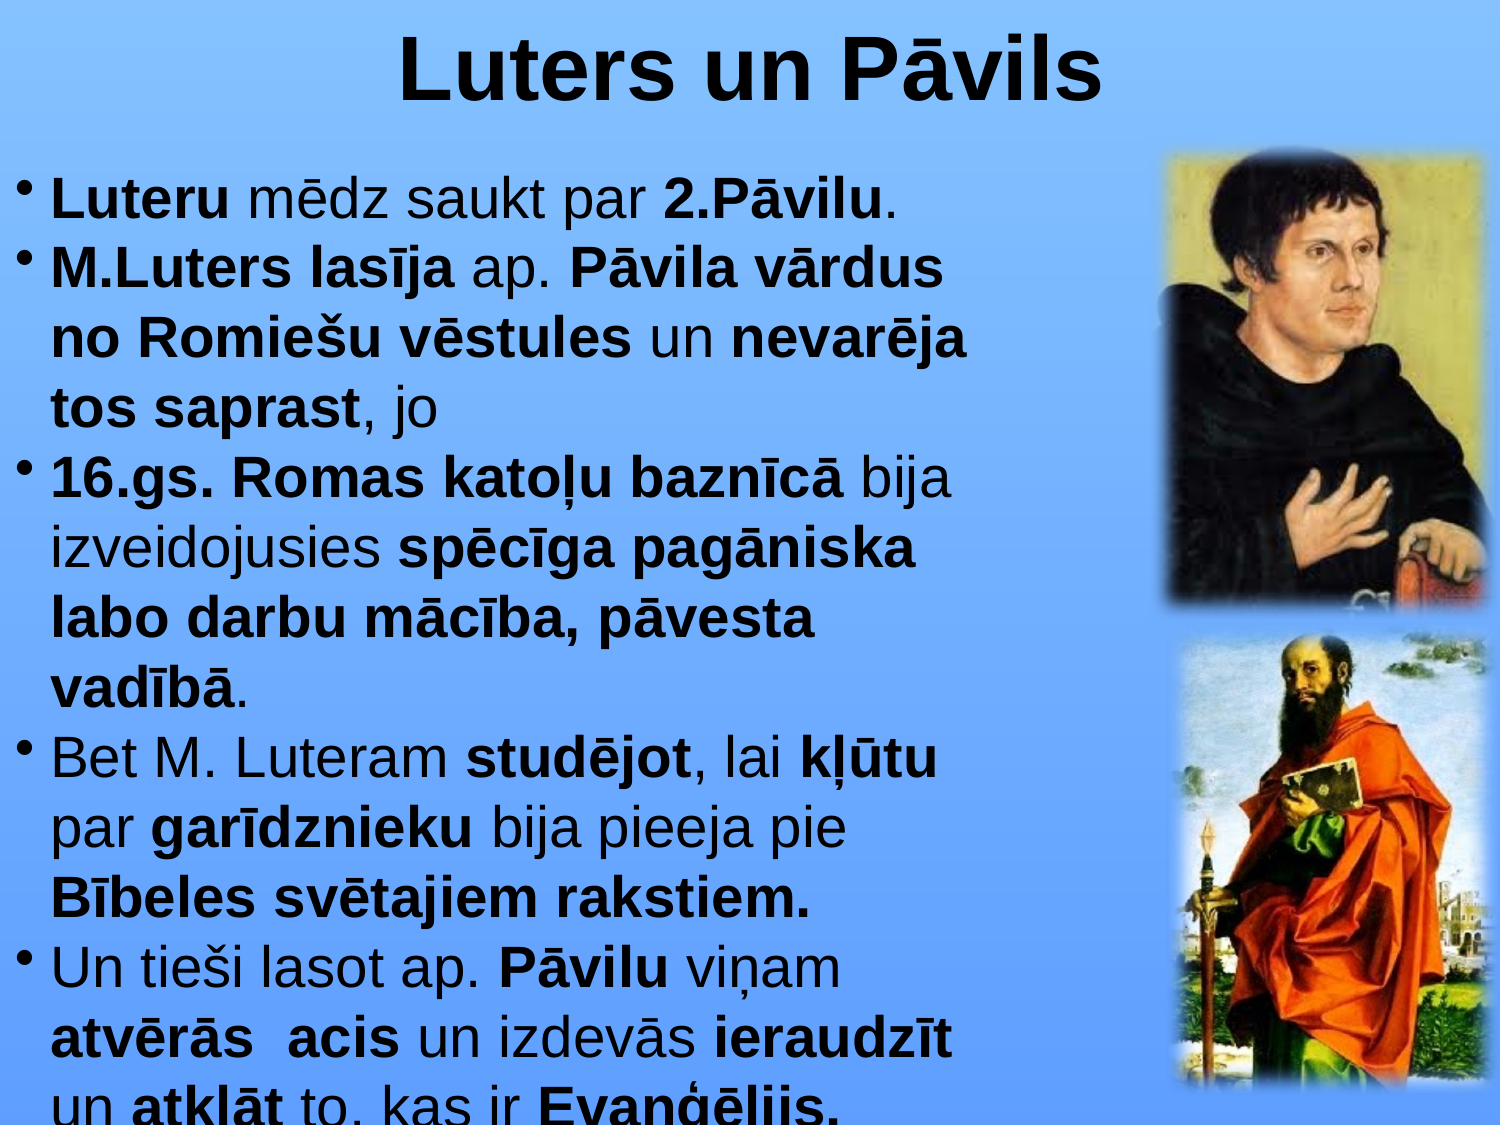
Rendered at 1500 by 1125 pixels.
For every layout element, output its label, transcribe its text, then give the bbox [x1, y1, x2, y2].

text_box Luteru mēdz saukt par 2.Pāvilu. M.Luters lasīja ap. Pāvila vārdus no Romiešu vēstules un nevarēja tos saprast, jo 16.gs. Romas katoļu baznīcā bija izveidojusies spēcīga pagāniska labo darbu mācība, pāvesta vadībā. Bet M. Luteram studējot, lai kļūtu par garīdznieku bija pieeja pie Bībeles svētajiem rakstiem. Un tieši lasot ap. Pāvilu viņam atvērās acis un izdevās ieraudzīt un atklāt to, kas ir Evaņģēlijs. [0, 152, 1034, 1125]
picture [1149, 136, 1500, 1097]
title Luters un Pāvils [76, 0, 1428, 128]
